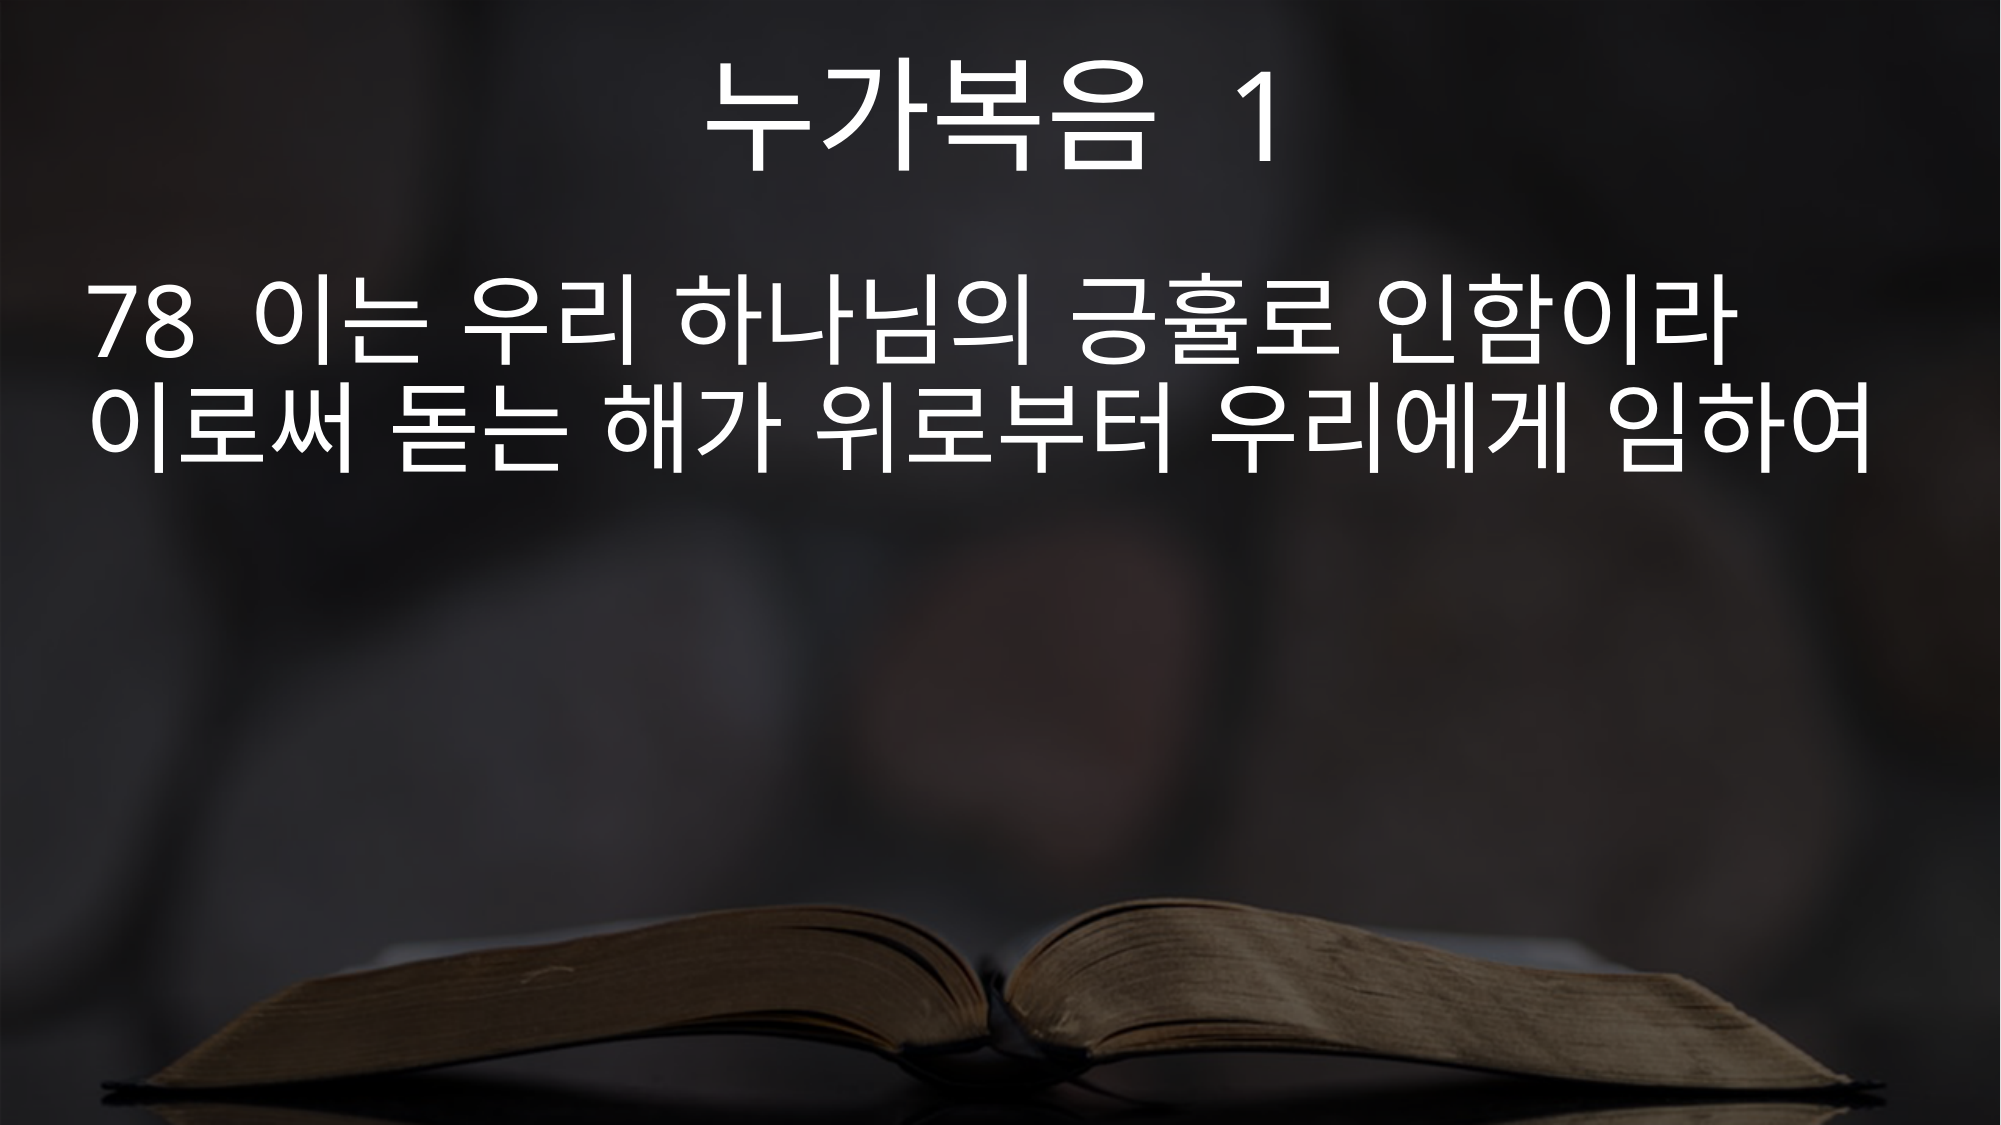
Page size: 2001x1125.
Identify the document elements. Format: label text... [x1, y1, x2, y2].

footer 누가복음 1 [0, 32, 2000, 192]
list 78 이는 우리 하나님의 긍휼로 인함이라 이로써 돋는 해가 위로부터 우리에게 임하여 [69, 263, 1953, 423]
picture [0, 0, 2001, 1125]
